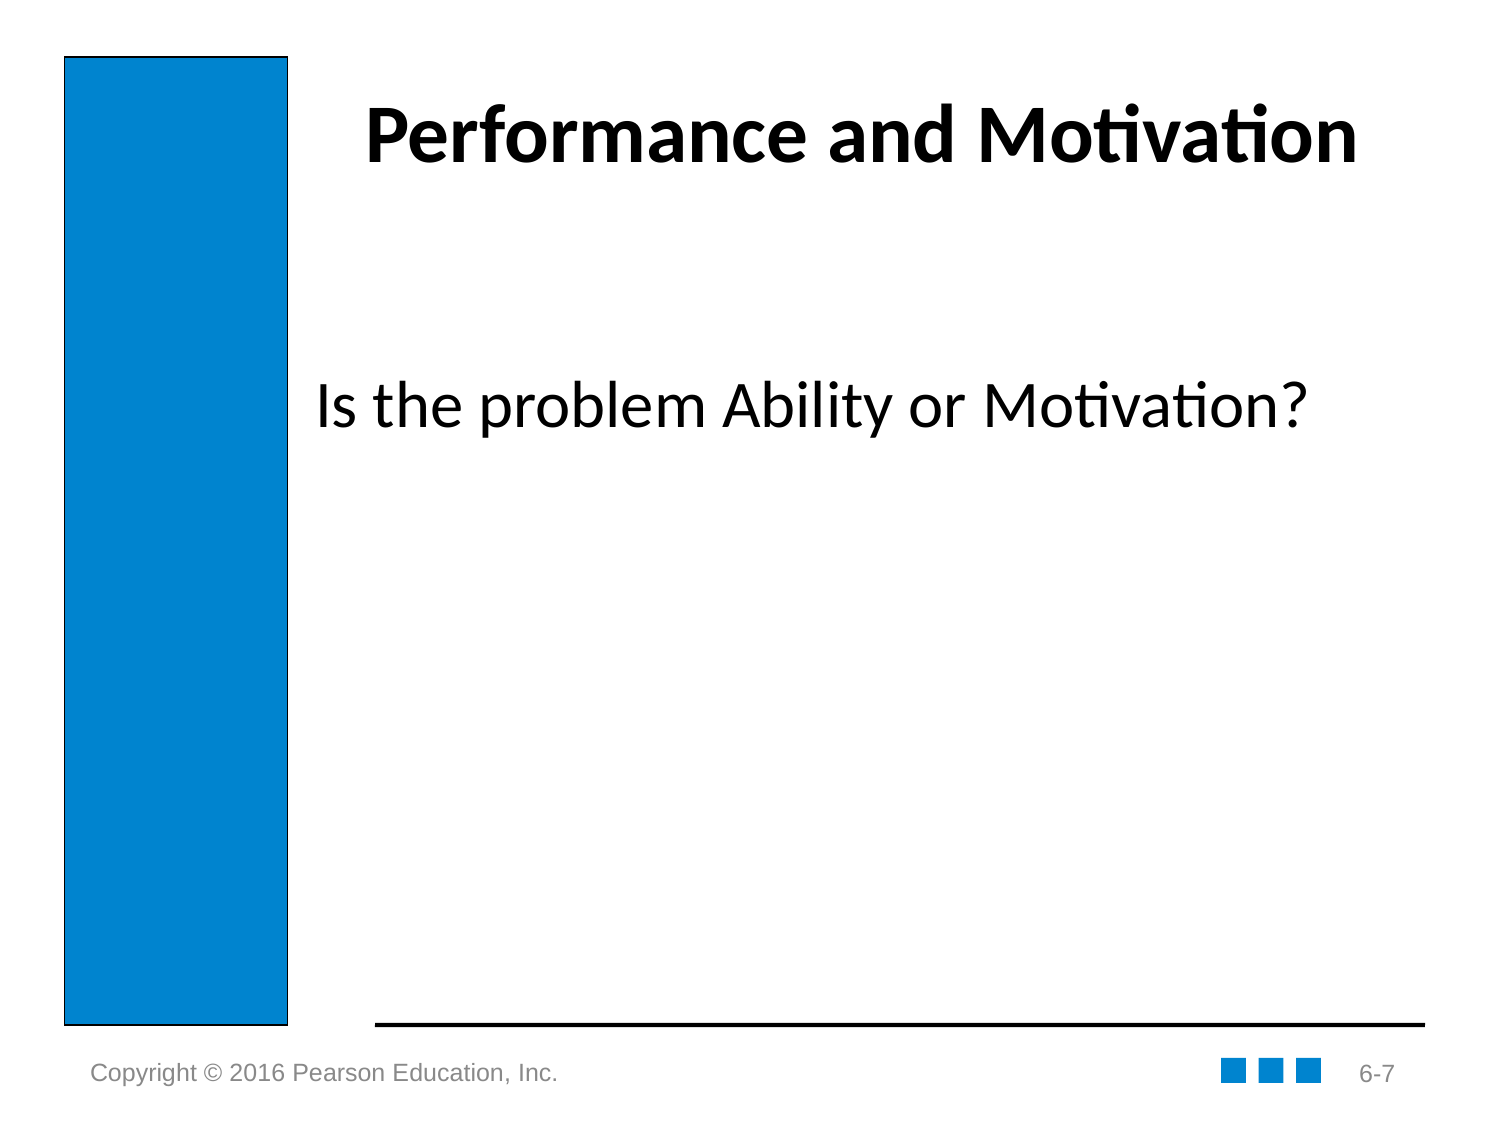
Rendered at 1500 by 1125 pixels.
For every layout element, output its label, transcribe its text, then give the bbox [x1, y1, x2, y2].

text_box [1258, 1057, 1284, 1083]
title Performance and Motivation [300, 50, 1425, 208]
text_box 6-7 [1333, 1050, 1421, 1095]
text_box Copyright © 2016 Pearson Education, Inc. [75, 1055, 625, 1088]
text_box [64, 56, 288, 1025]
list Is the problem Ability or Motivation? [300, 362, 1425, 950]
text_box [1296, 1057, 1321, 1083]
text_box [1221, 1057, 1246, 1083]
